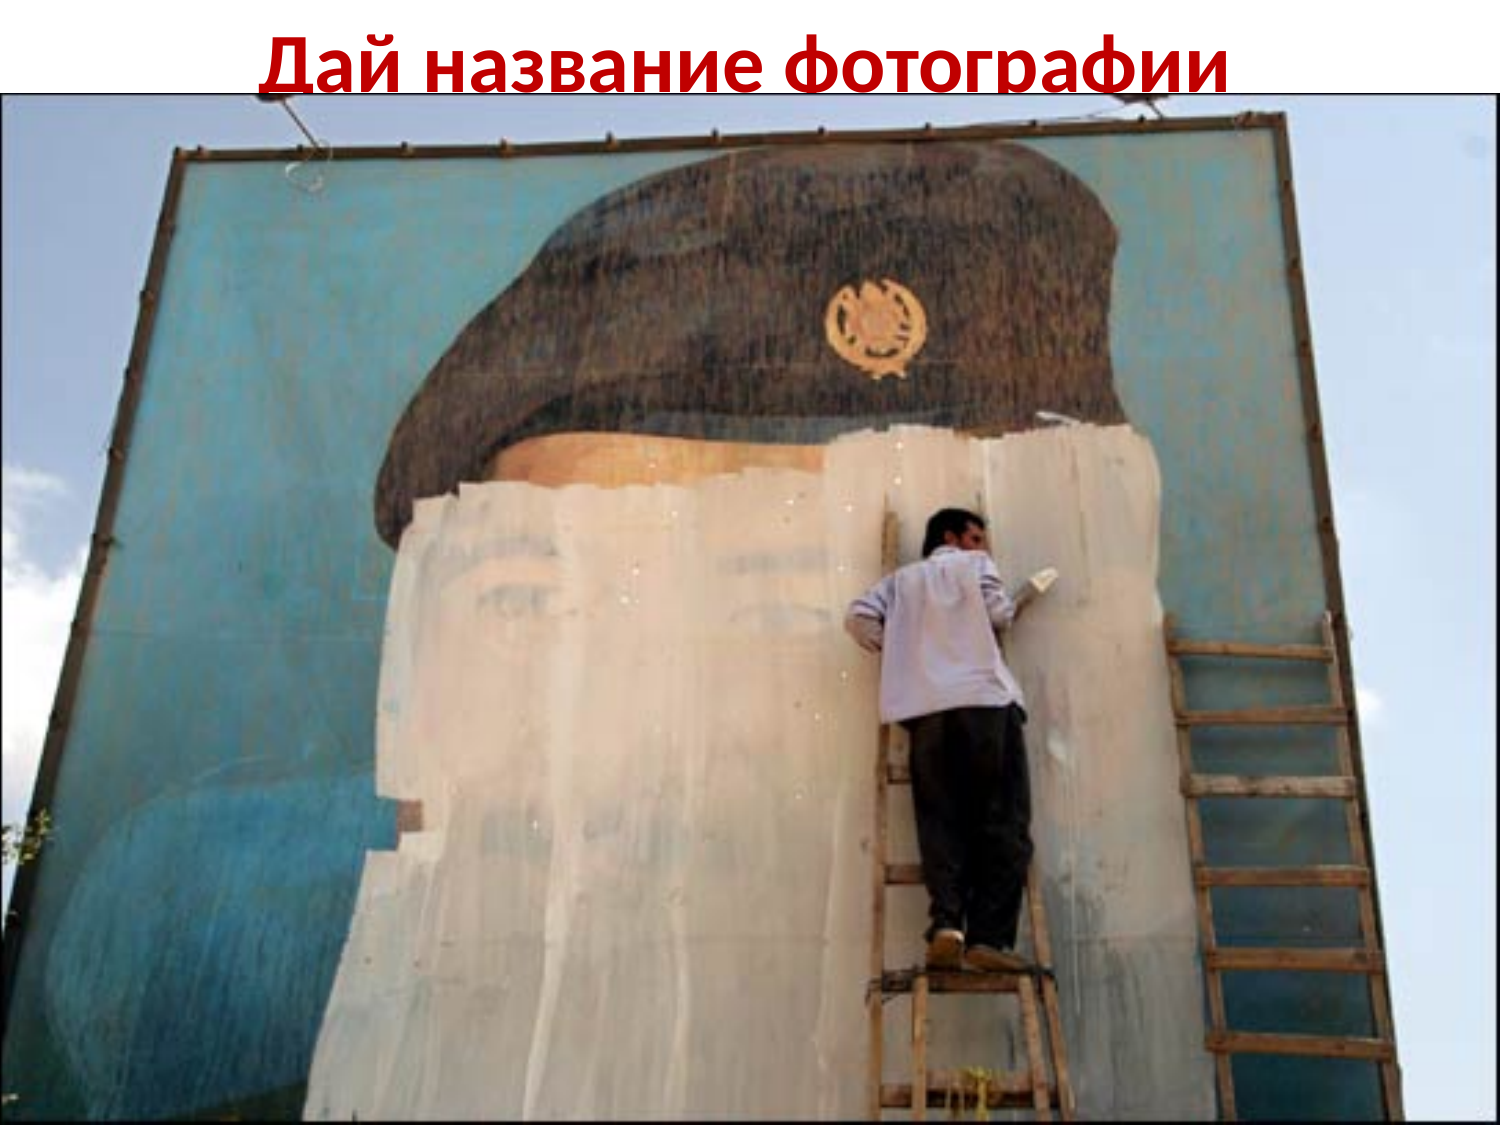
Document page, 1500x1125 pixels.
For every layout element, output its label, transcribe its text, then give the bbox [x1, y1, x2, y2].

title Дай название фотографии [70, 0, 1421, 92]
picture [0, 93, 1500, 1125]
